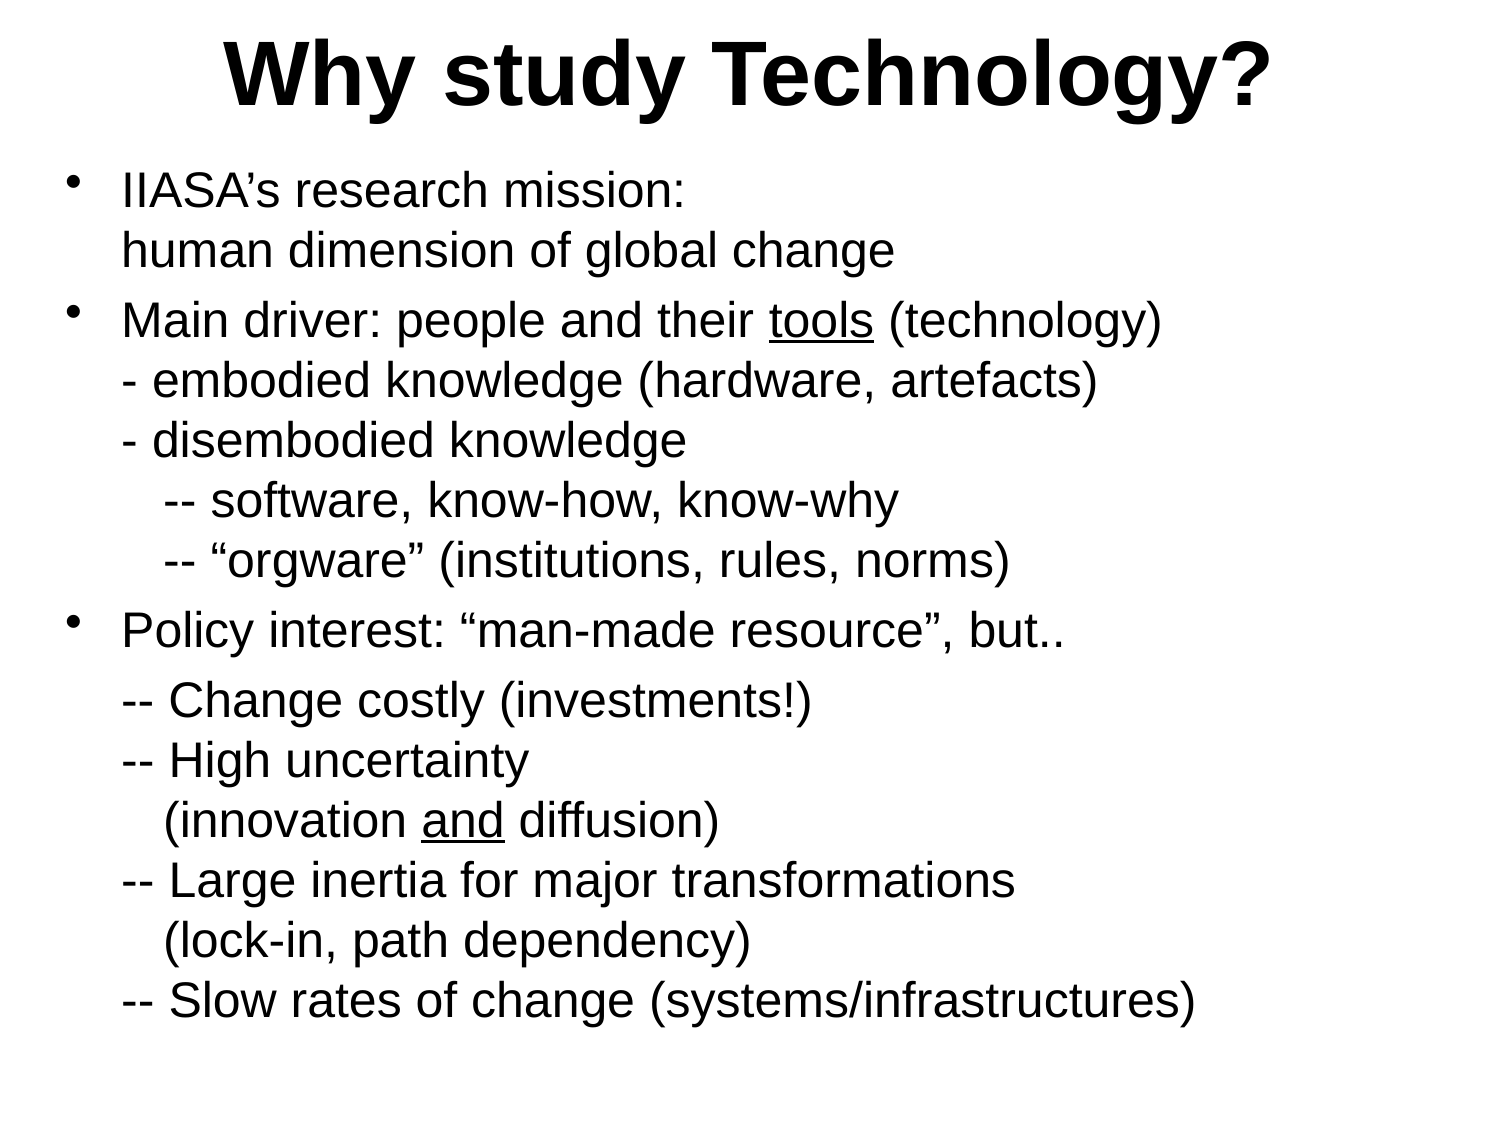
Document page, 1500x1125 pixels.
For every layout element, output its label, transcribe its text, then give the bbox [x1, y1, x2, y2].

title Why study Technology? [75, 0, 1425, 138]
list IIASA’s research mission: human dimension of global change Main driver: people and their tools (technology) - embodied knowledge (hardware, artefacts) - disembodied knowledge -- software, know-how, know-why -- “orgware” (institutions, rules, norms) Policy interest: “man-made resource”, but.. -- Change costly (investments!) -- High uncertainty (innovation and diffusion) -- Large inertia for major transformations (lock-in, path dependency) -- Slow rates of change (systems/infrastructures) [50, 149, 1500, 1100]
